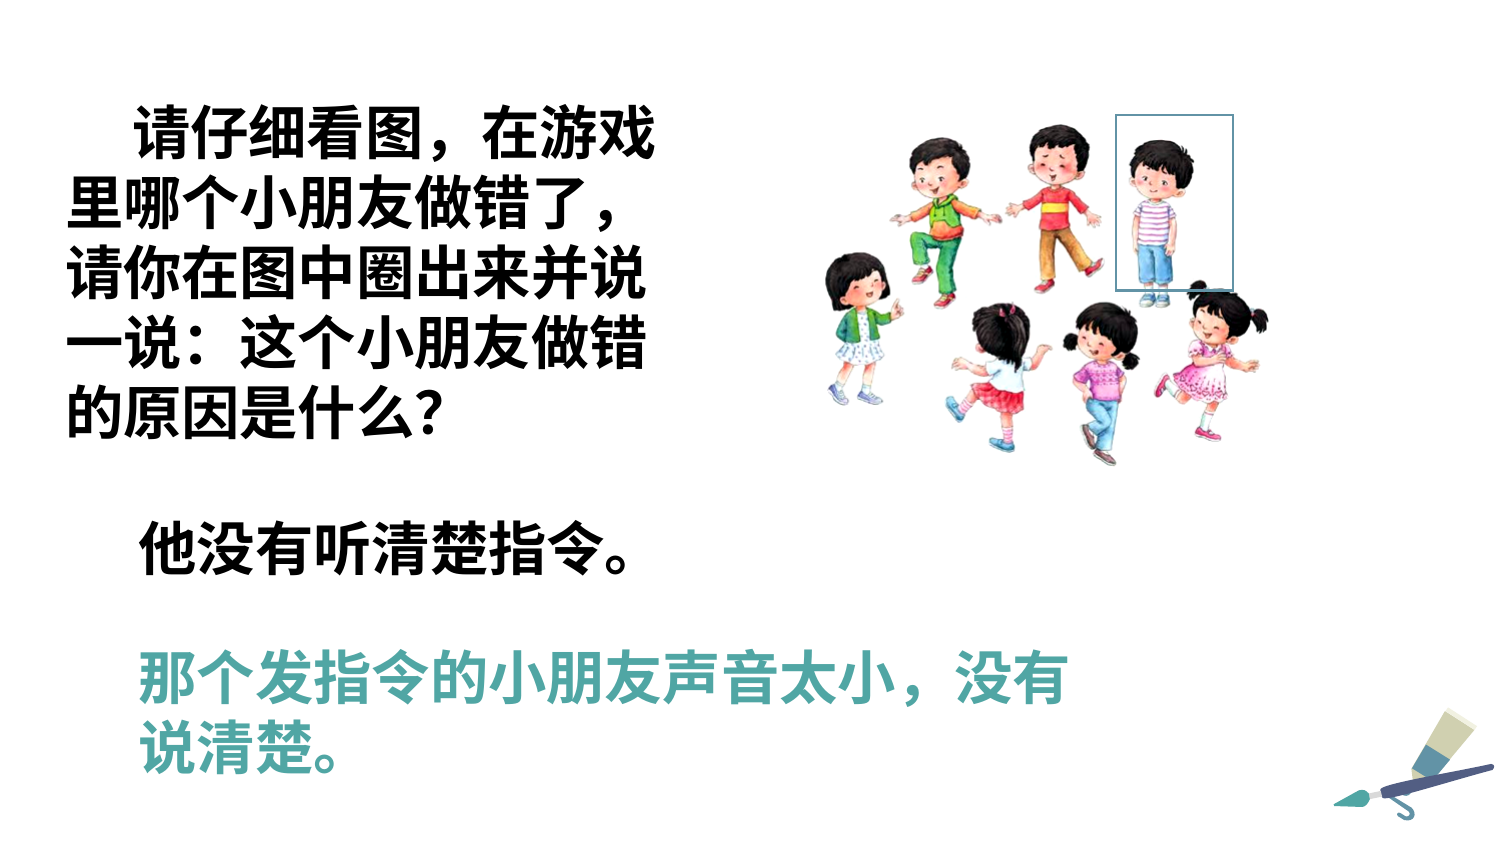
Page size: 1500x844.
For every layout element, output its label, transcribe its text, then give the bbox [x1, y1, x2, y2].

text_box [1358, 708, 1481, 844]
text_box 那个发指令的小朋友声音太小，没有说清楚。 [123, 633, 1140, 789]
picture [720, 112, 1297, 468]
text_box 请仔细看图，在游戏里哪个小朋友做错了，请你在图中圈出来并说一说：这个小朋友做错的原因是什么？ [50, 88, 691, 454]
text_box 他没有听清楚指令。 [123, 504, 640, 590]
